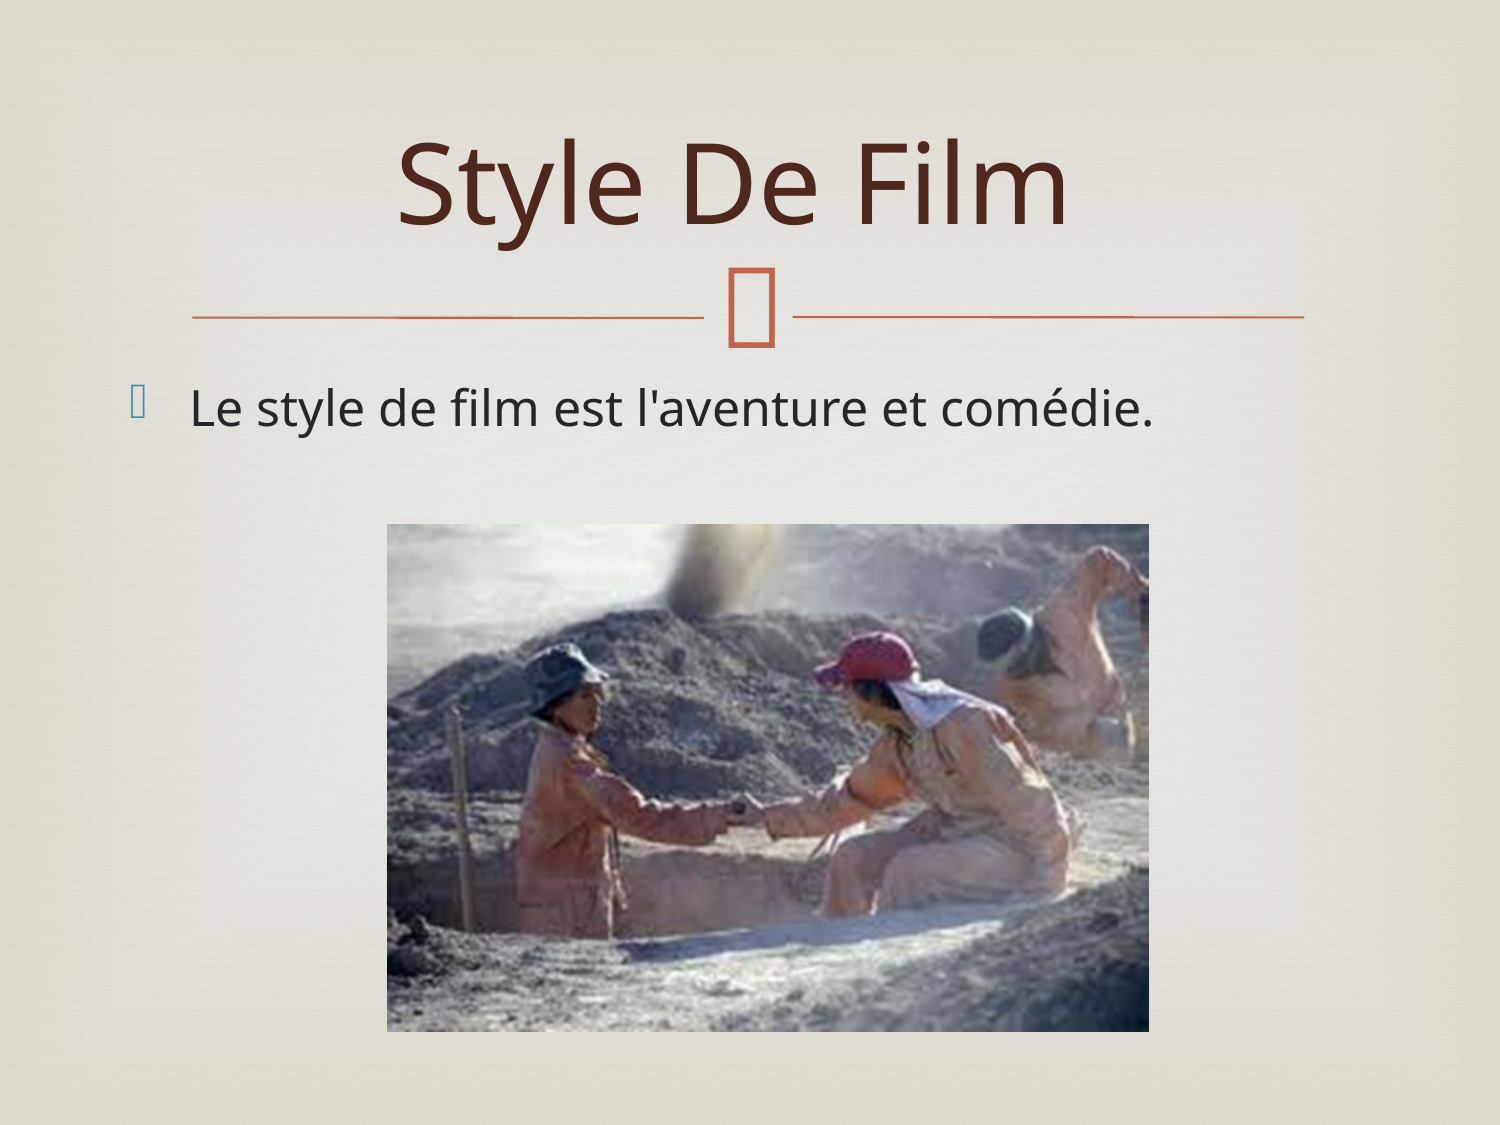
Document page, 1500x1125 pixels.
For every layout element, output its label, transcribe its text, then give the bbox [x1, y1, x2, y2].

title Style De Film [112, 93, 1386, 267]
list Le style de film est l'aventure et comédie. [114, 368, 1386, 1005]
picture [386, 524, 1149, 1033]
